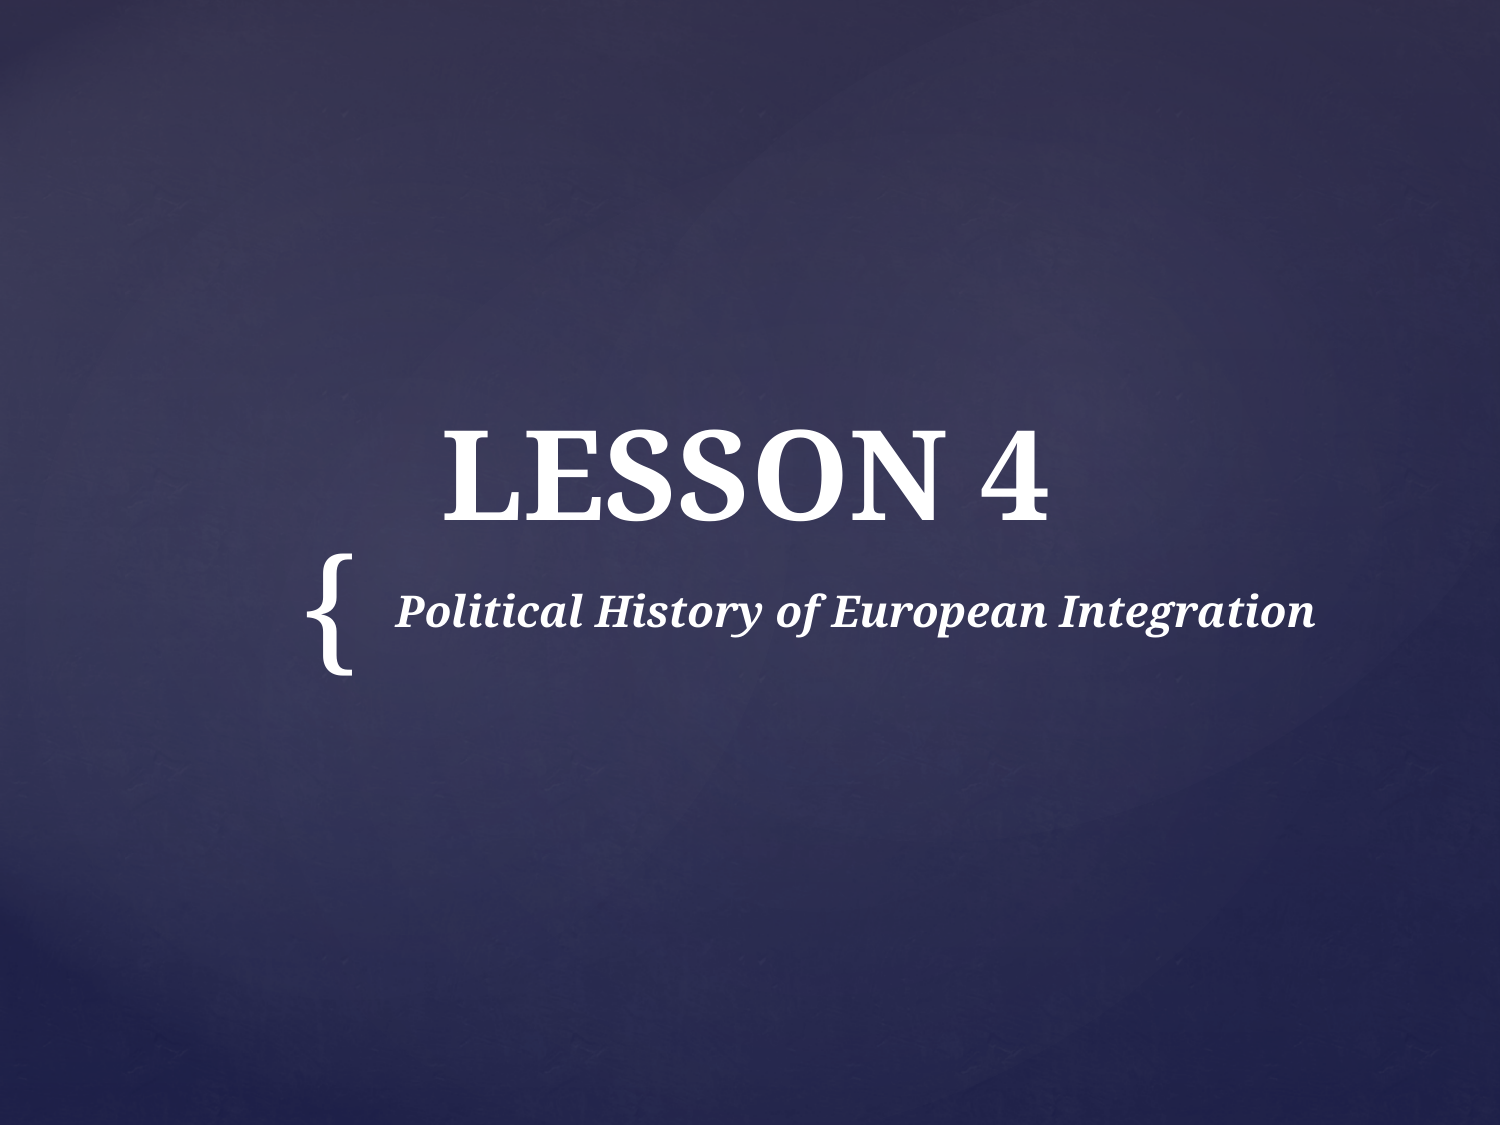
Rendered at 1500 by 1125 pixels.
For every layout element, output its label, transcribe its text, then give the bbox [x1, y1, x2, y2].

title LESSON 4 [127, 200, 1365, 554]
subtitle Political History of European Integration [350, 553, 1363, 667]
